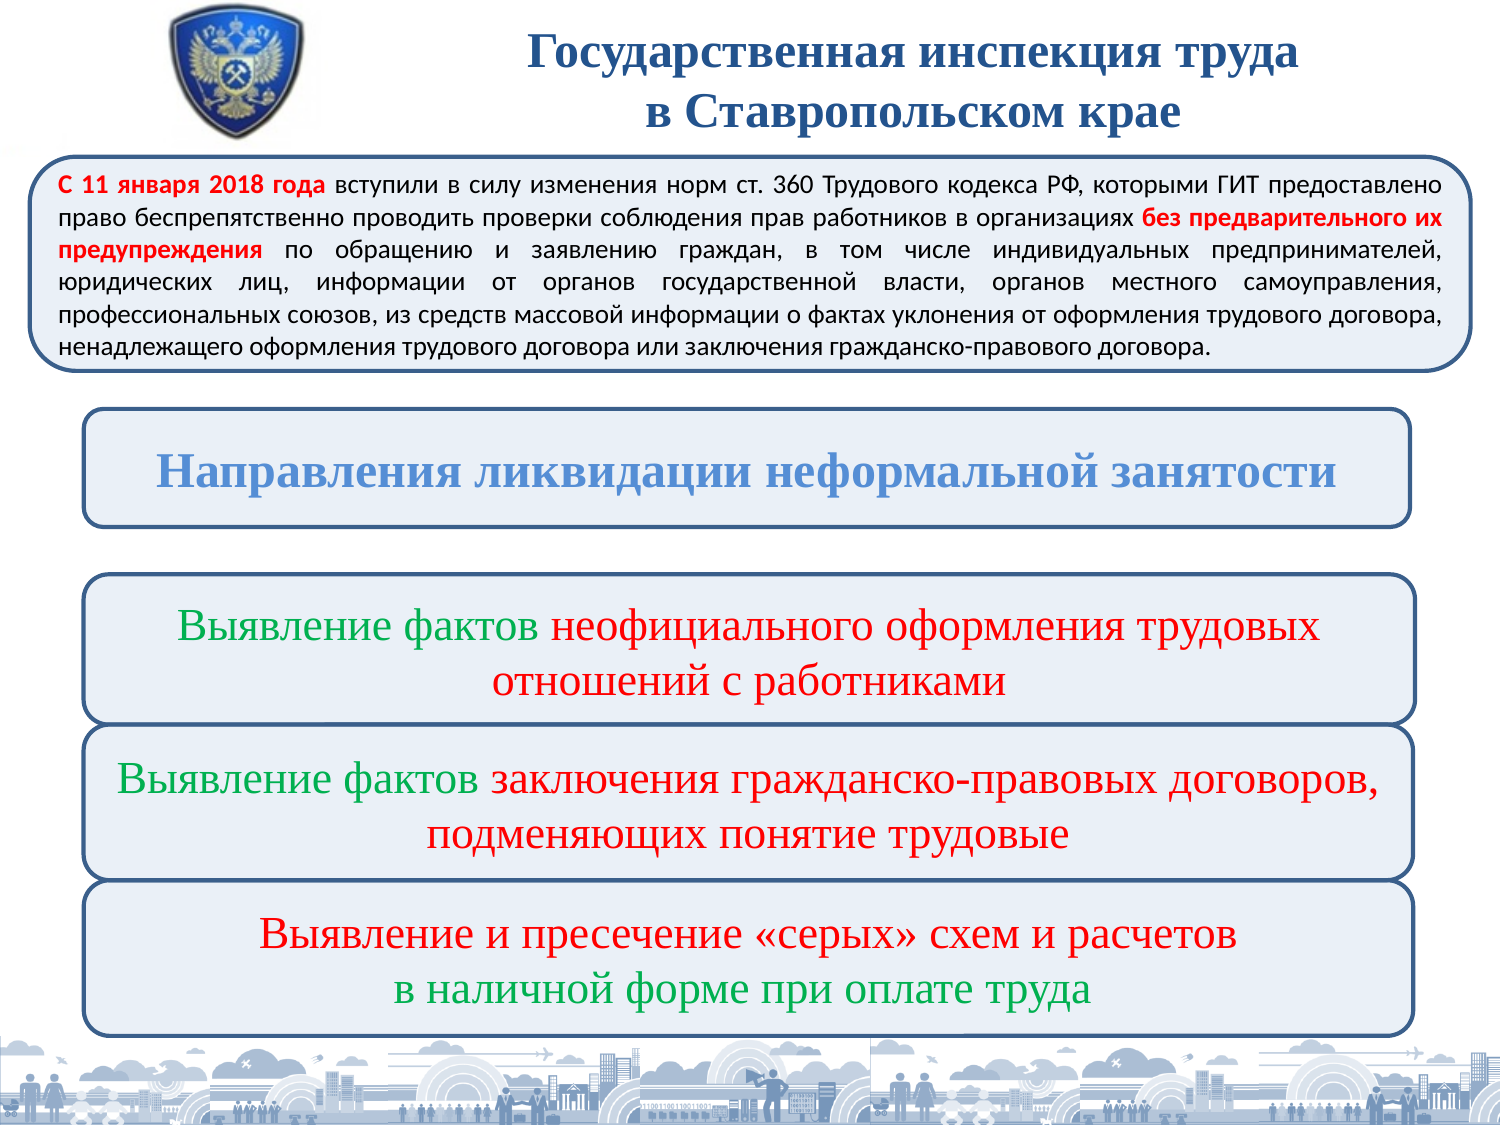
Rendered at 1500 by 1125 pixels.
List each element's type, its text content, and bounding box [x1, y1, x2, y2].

text_box Направления ликвидации неформальной занятости [81, 406, 1413, 530]
picture [0, 0, 473, 157]
text_box Выявление фактов неофициального оформления трудовых отношений с работниками [81, 572, 1418, 725]
text_box Государственная инспекция труда в Ставропольском крае [477, 10, 1500, 145]
text_box С 11 января 2018 года вступили в силу изменения норм ст. 360 Трудового кодекса РФ, которыми ГИТ предоставлено право беспрепятственно проводить проверки соблюдения прав работников в организациях без предварительного их предупреждения по обращению и заявлению граждан, в том числе индивидуальных предпринимателей, юридических лиц, информации от органов государственной власти, органов местного самоуправления, профессиональных союзов, из средств массовой информации о фактах уклонения от оформления трудового договора, ненадлежащего оформления трудового договора или заключения гражданско-правового договора. [27, 154, 1473, 373]
text_box Выявление и пресечение «серых» схем и расчетов в наличной форме при оплате труда [81, 880, 1416, 1034]
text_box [0, 1035, 1500, 1125]
text_box Выявление фактов заключения гражданско-правовых договоров, подменяющих понятие трудовые [81, 722, 1416, 883]
